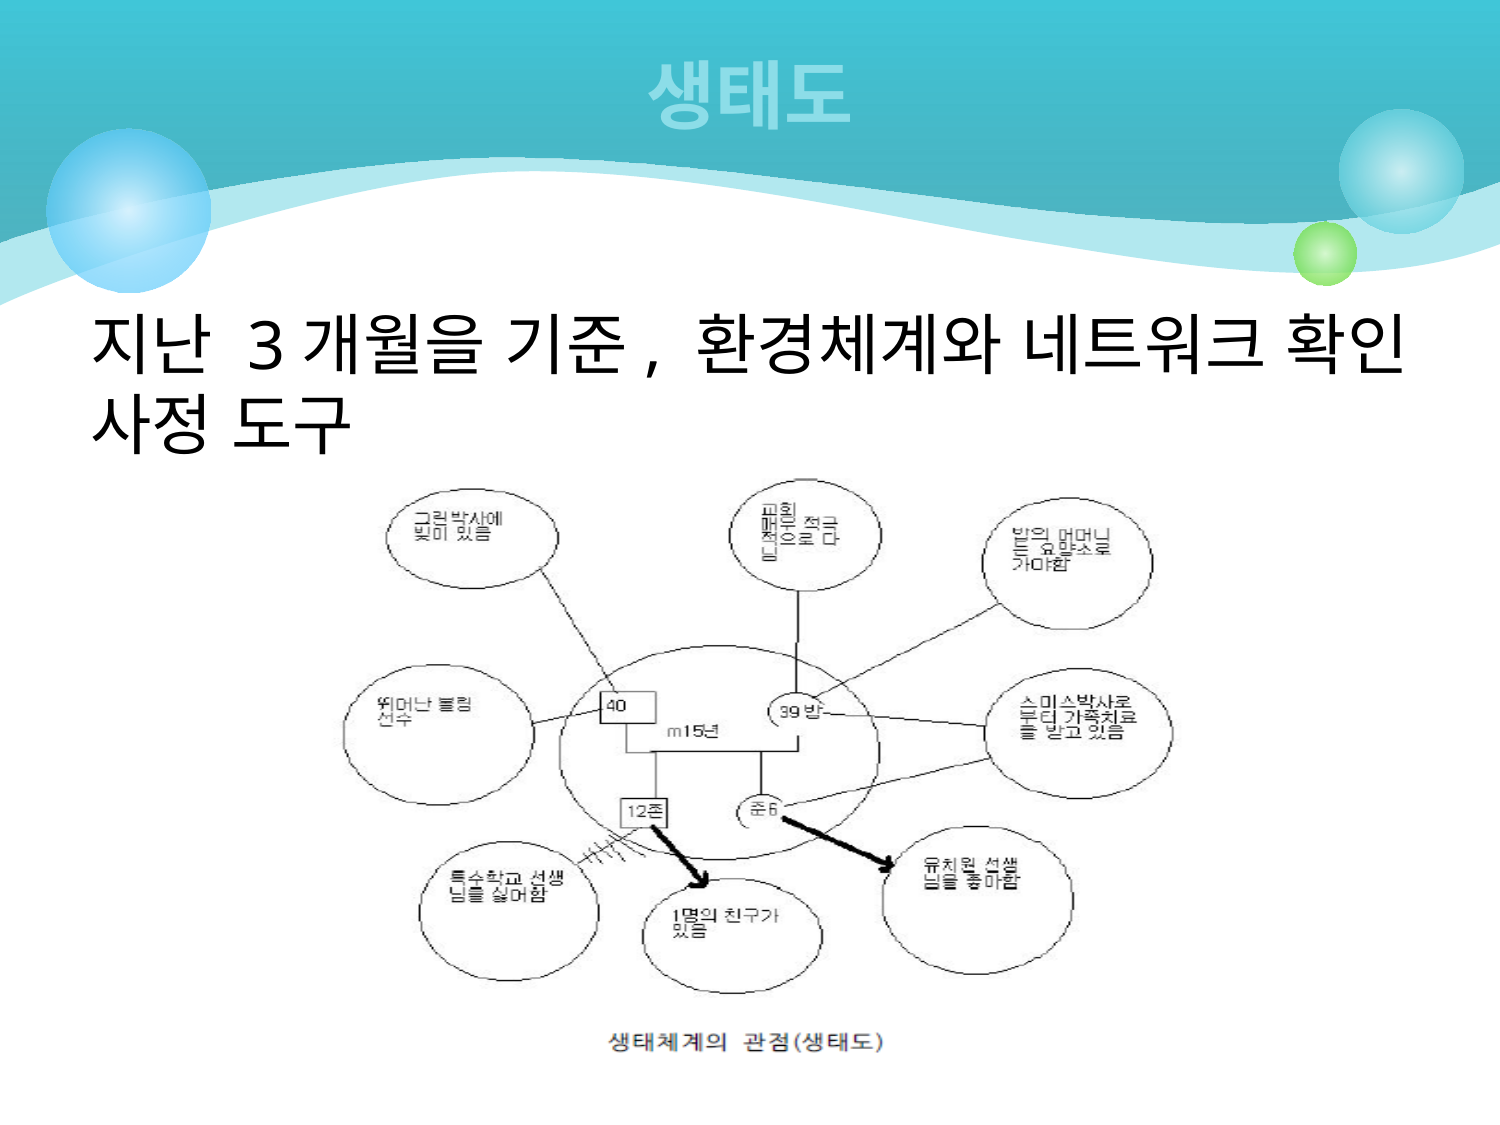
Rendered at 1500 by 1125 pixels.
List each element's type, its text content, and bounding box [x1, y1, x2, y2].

text_box [0, 0, 1500, 75]
list 지난 3개월을 기준, 환경체계와 네트워크 확인 사정 도구 [75, 295, 1425, 1038]
picture [300, 467, 1235, 1060]
title 생태도 [75, 75, 1425, 188]
